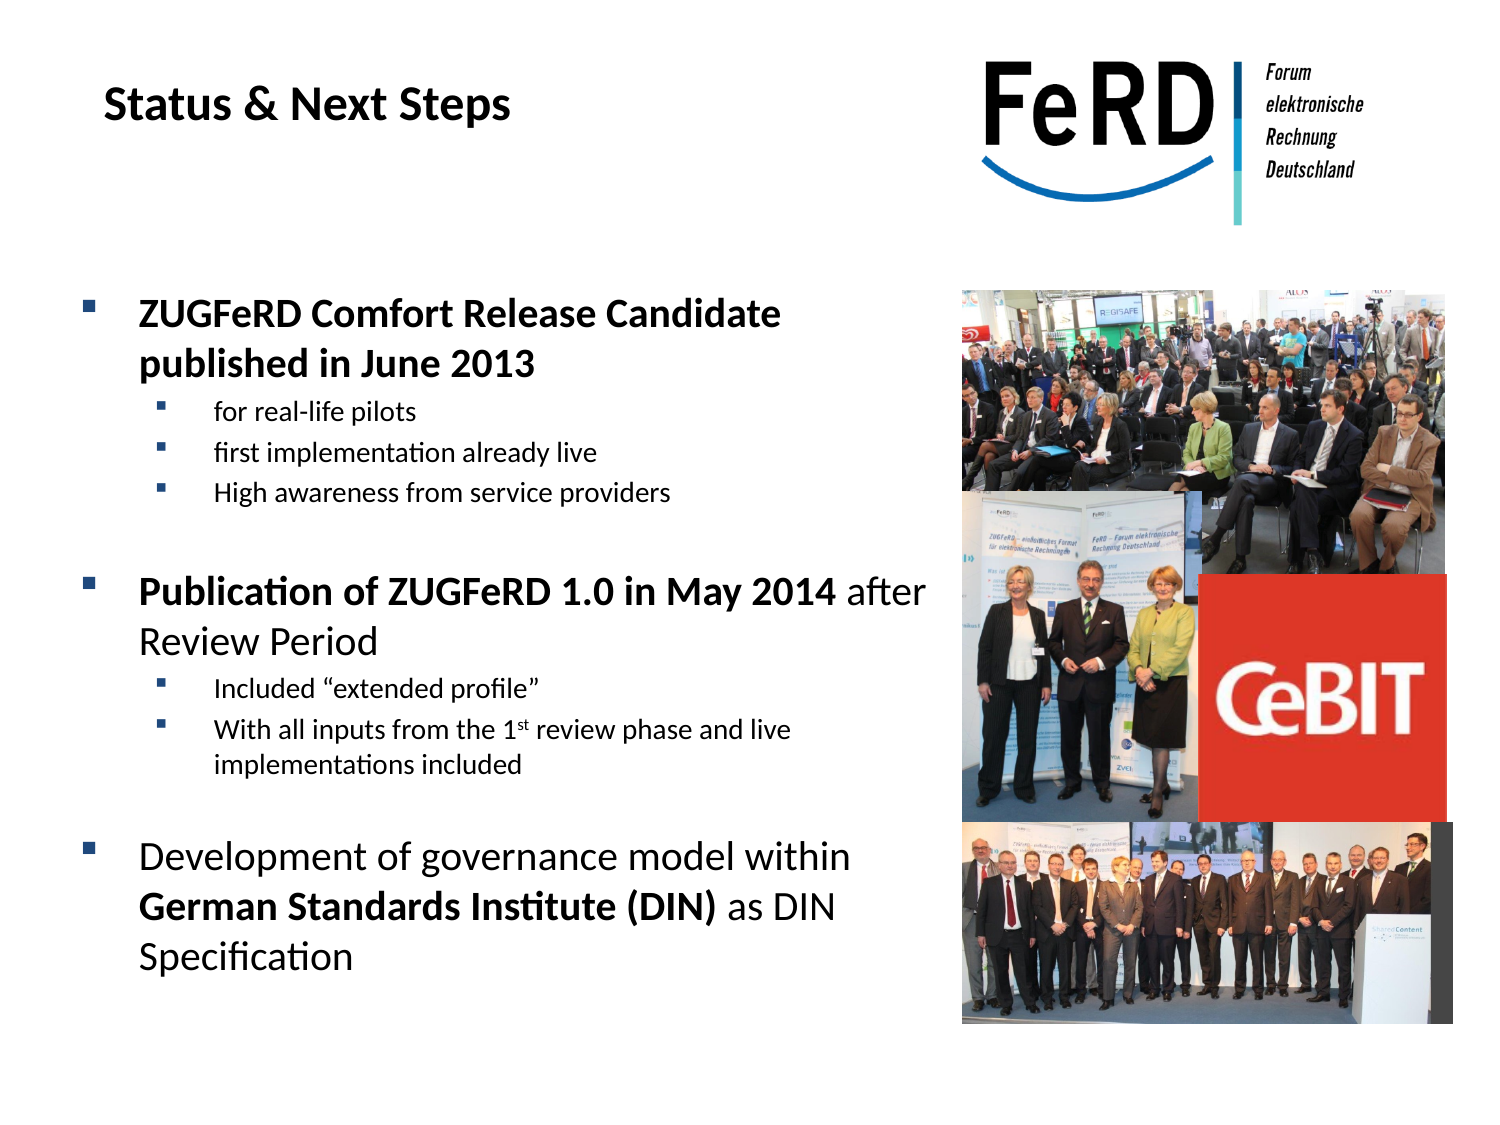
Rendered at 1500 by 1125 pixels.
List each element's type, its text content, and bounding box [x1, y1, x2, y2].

title Status & Next Steps [88, 31, 1453, 171]
picture [962, 290, 1453, 1024]
picture [962, 171, 1424, 232]
text_box ZUGFeRD Comfort Release Candidate published in June 2013 for real-life pilots first implementation already live High awareness from service providers Publication of ZUGFeRD 1.0 in May 2014 after Review Period Included “extended profile” With all inputs from the 1st review phase and live implementations included Development of governance model within German Standards Institute (DIN) as DIN Specification [64, 278, 951, 1083]
